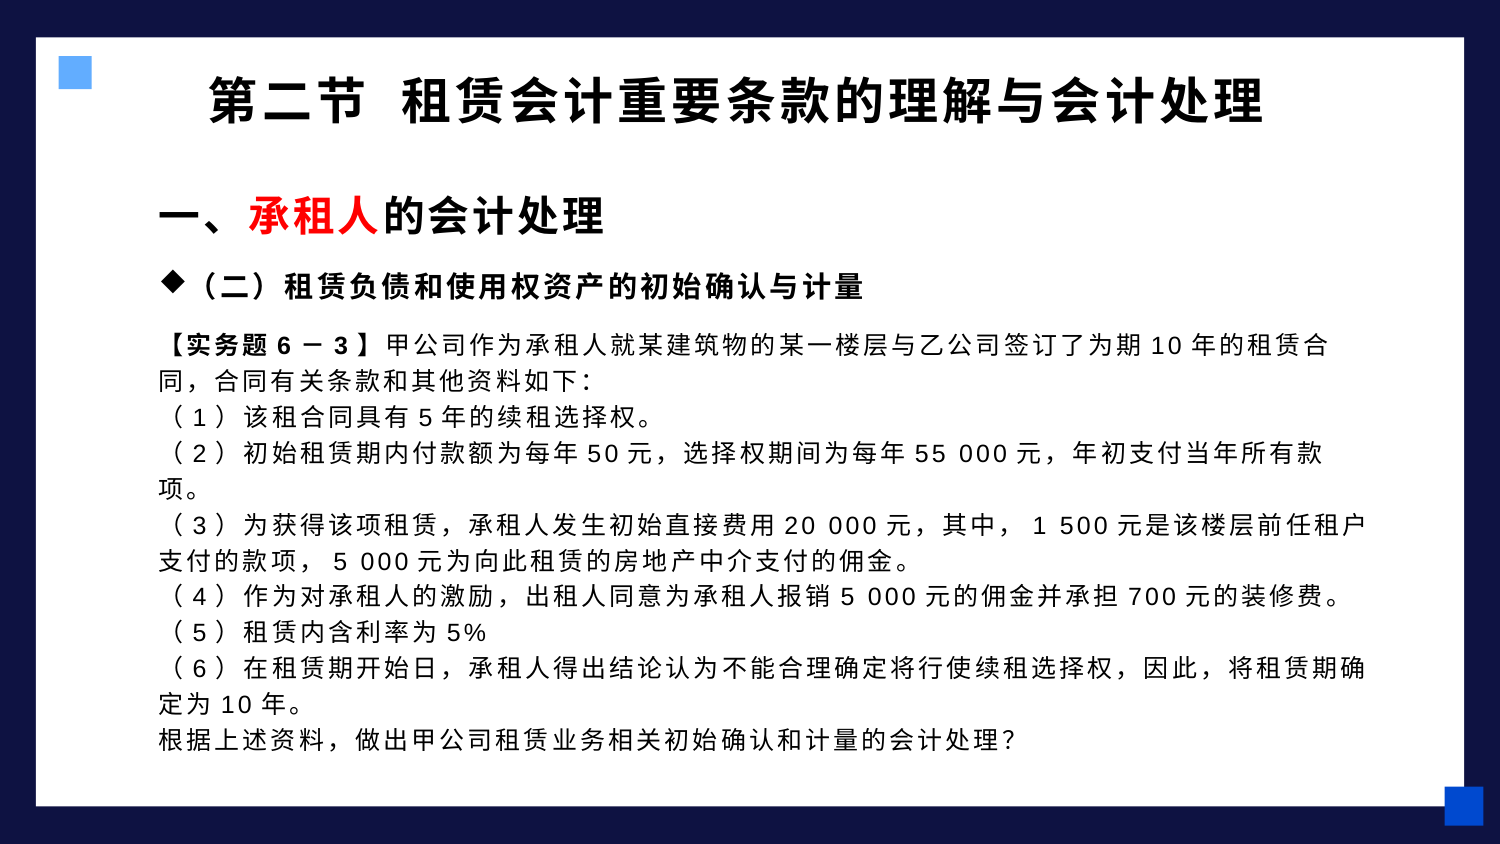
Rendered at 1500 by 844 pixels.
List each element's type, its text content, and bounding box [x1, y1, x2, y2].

title 第二节 租赁会计重要条款的理解与会计处理 [141, 48, 1327, 138]
list 一、承租人的会计处理 （二）租赁负债和使用权资产的初始确认与计量 【实务题6－3】甲公司作为承租人就某建筑物的某一楼层与乙公司签订了为期10年的租赁合同，合同有关条款和其他资料如下： （1）该租合同具有5年的续租选择权。 （2）初始租赁期内付款额为每年50元，选择权期间为每年55 000元，年初支付当年所有款项。 （3）为获得该项租赁，承租人发生初始直接费用20 000元，其中，1 500元是该楼层前任租户支付的款项，5 000元为向此租赁的房地产中介支付的佣金。 （4）作为对承租人的激励，出租人同意为承租人报销5 000元的佣金并承担700元的装修费。 （5）租赁内含利率为5% （6）在租赁期开始日，承租人得出结论认为不能合理确定将行使续租选择权，因此，将租赁期确定为10年。 根据上述资料，做出甲公司租赁业务相关初始确认和计量的会计处理？ [141, 180, 1390, 604]
